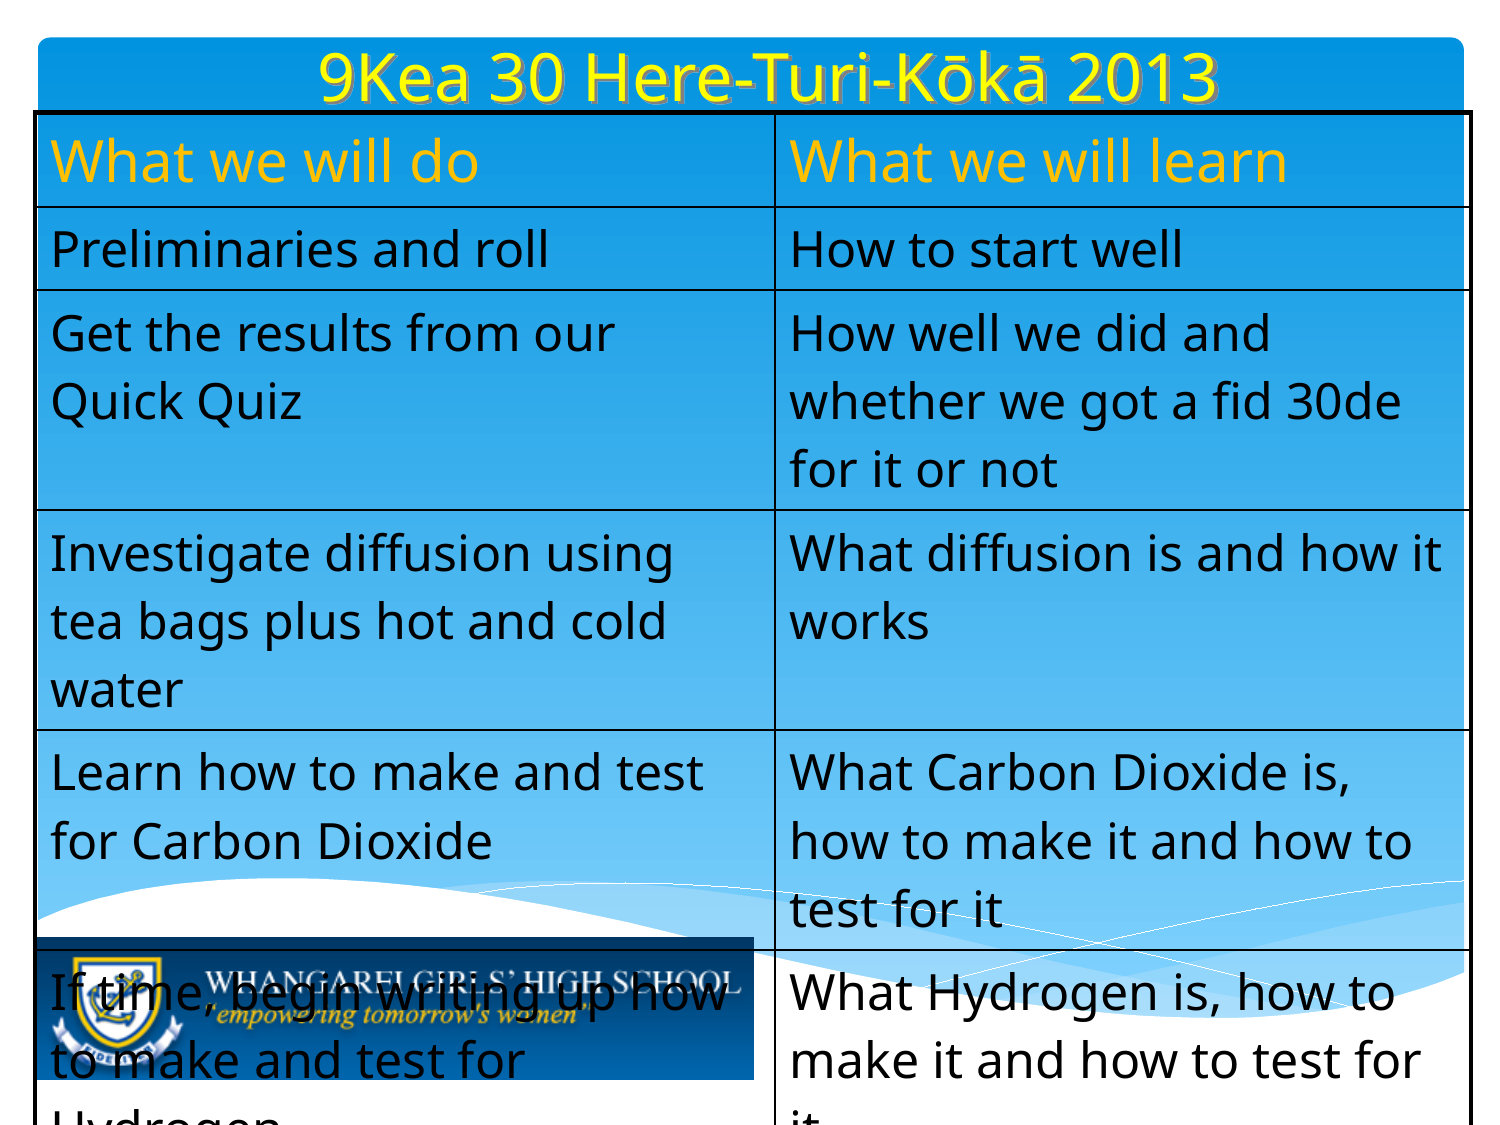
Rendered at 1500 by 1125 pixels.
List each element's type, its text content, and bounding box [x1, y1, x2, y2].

table_cell Get the results from our Quick Quiz [37, 291, 774, 509]
table_cell How to start well [776, 208, 1469, 289]
picture [37, 937, 754, 1080]
table_cell What diffusion is and how it works [776, 511, 1469, 729]
table_cell What Hydrogen is, how to make it and how to test for it [776, 951, 1469, 1125]
table_header What we will do [37, 115, 774, 206]
table_cell Investigate diffusion using tea bags plus hot and cold water [37, 511, 774, 729]
table_cell Preliminaries and roll [37, 208, 774, 289]
table_header What we will learn [776, 115, 1469, 206]
table_cell If time, begin writing up how to make and test for Hydrogen [37, 951, 774, 1125]
table_cell How well we did and whether we got a fid 30de for it or not [776, 291, 1469, 509]
table_cell Learn how to make and test for Carbon Dioxide [37, 731, 774, 949]
text_box 9Kea 30 Here-Turi-Kōkā 2013 [162, 24, 1375, 110]
table_cell What Carbon Dioxide is, how to make it and how to test for it [776, 731, 1469, 949]
